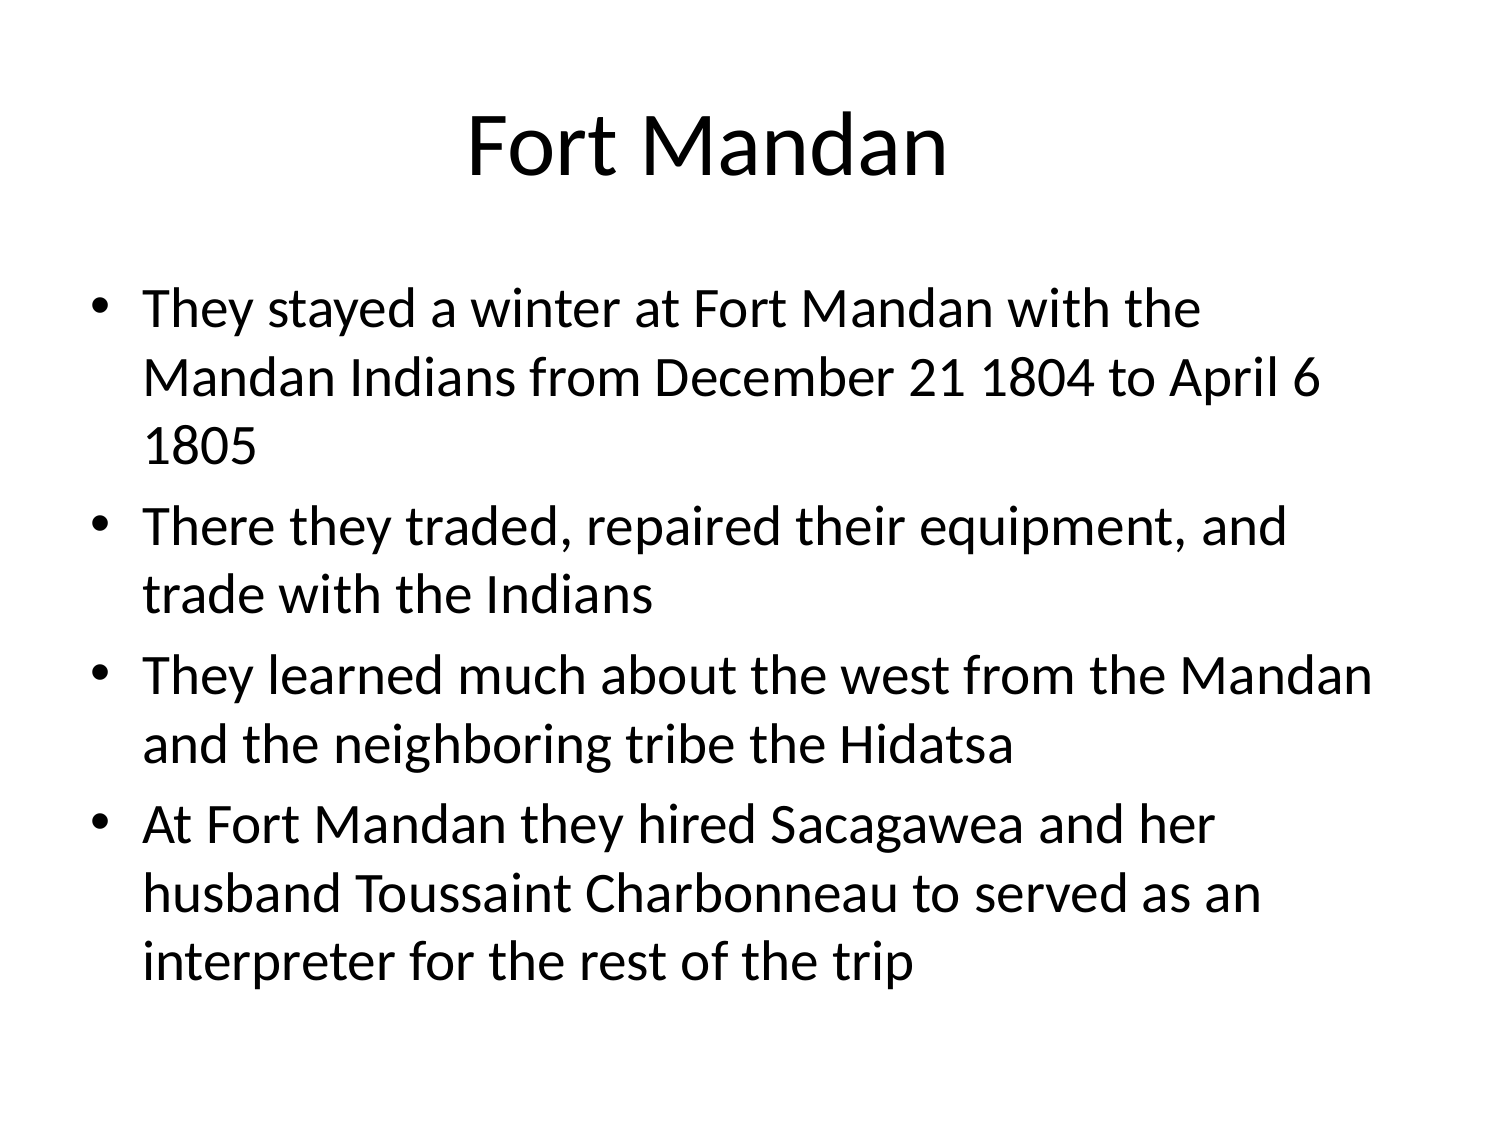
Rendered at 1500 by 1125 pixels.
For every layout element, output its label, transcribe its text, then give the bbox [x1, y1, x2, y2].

list They stayed a winter at Fort Mandan with the Mandan Indians from December 21 1804 to April 6 1805 There they traded, repaired their equipment, and trade with the Indians They learned much about the west from the Mandan and the neighboring tribe the Hidatsa At Fort Mandan they hired Sacagawea and her husband Toussaint Charbonneau to served as an interpreter for the rest of the trip [75, 262, 1425, 1005]
title Fort Mandan [75, 45, 1425, 233]
